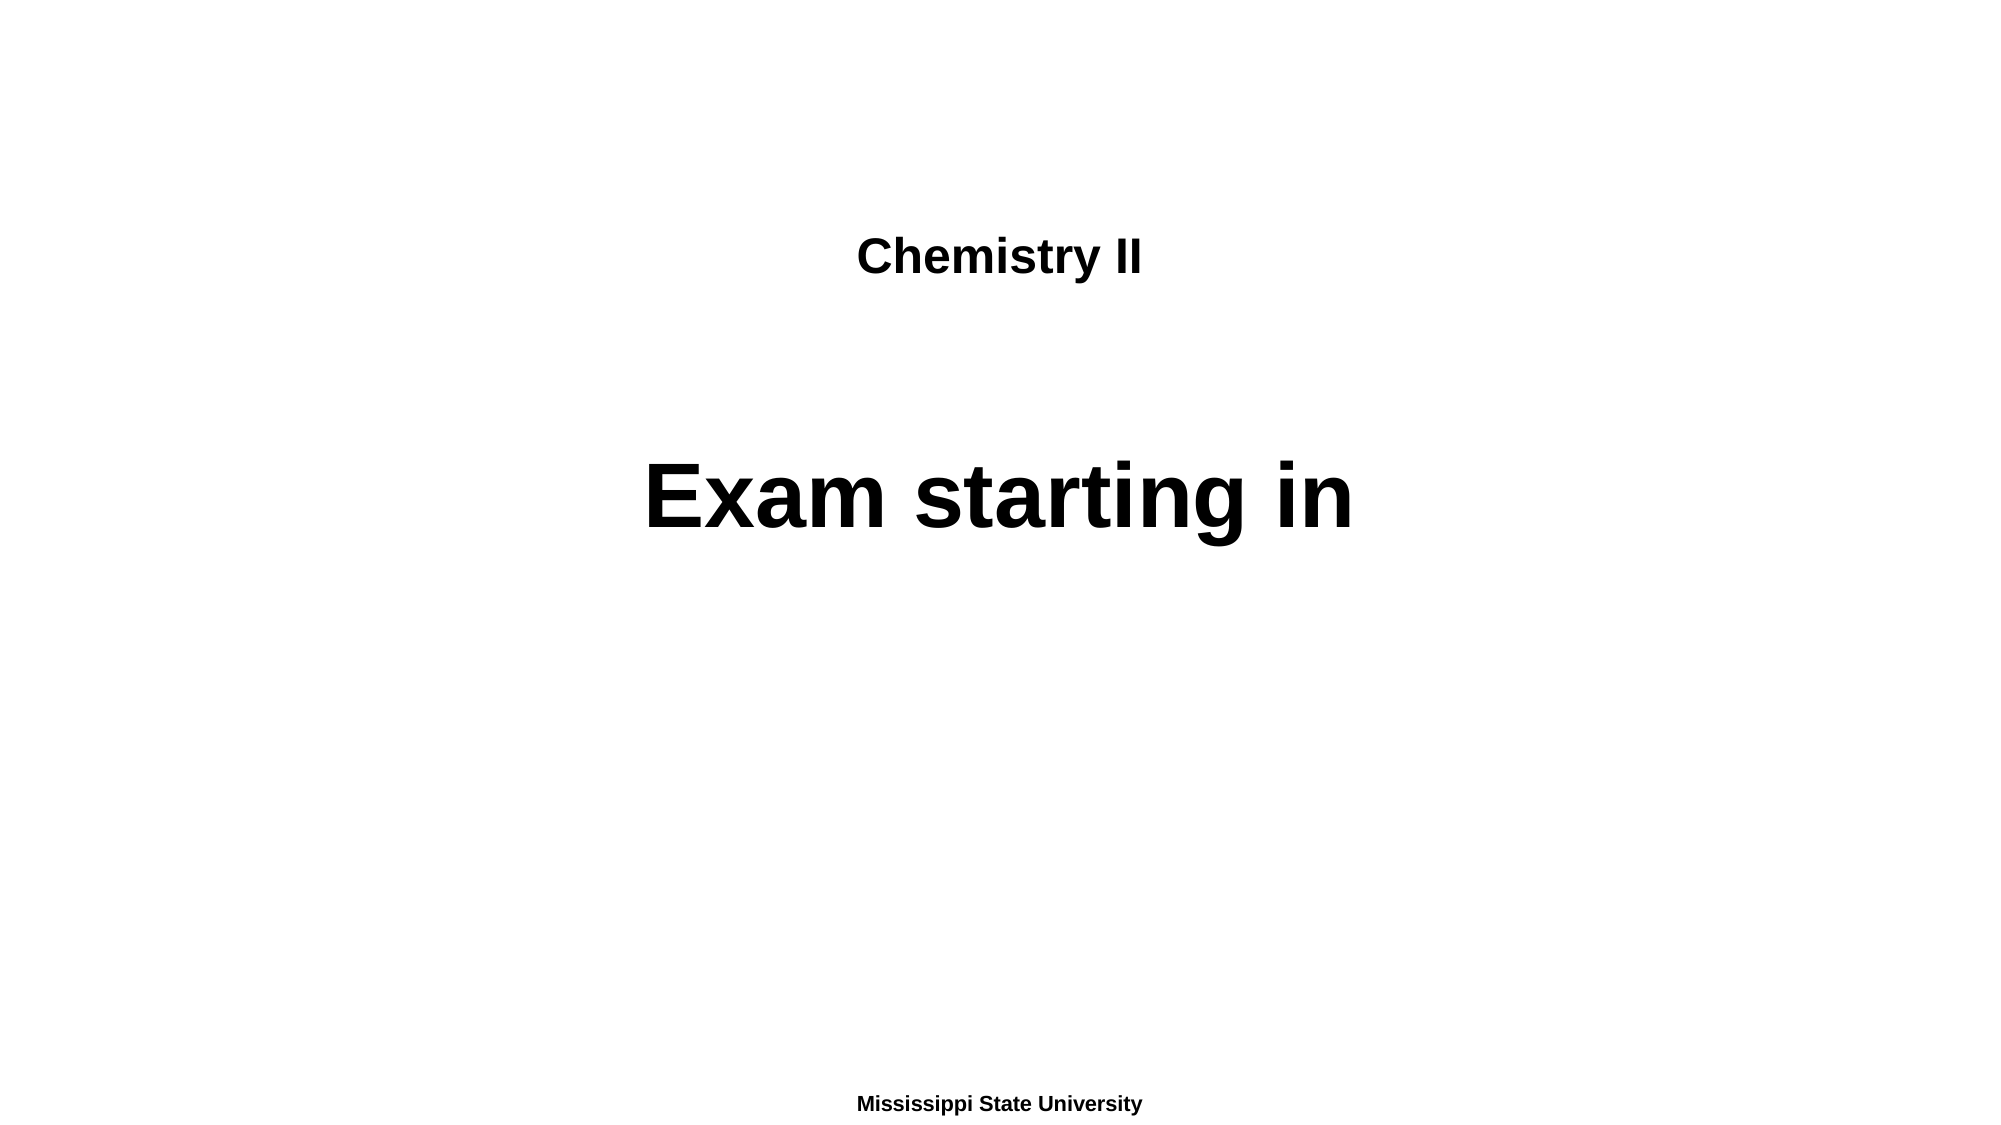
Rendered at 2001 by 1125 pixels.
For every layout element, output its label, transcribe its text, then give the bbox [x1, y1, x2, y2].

text_box Mississippi State University [769, 1082, 1231, 1123]
text_box Exam starting in [359, 428, 1641, 553]
text_box Chemistry II [827, 216, 1172, 291]
